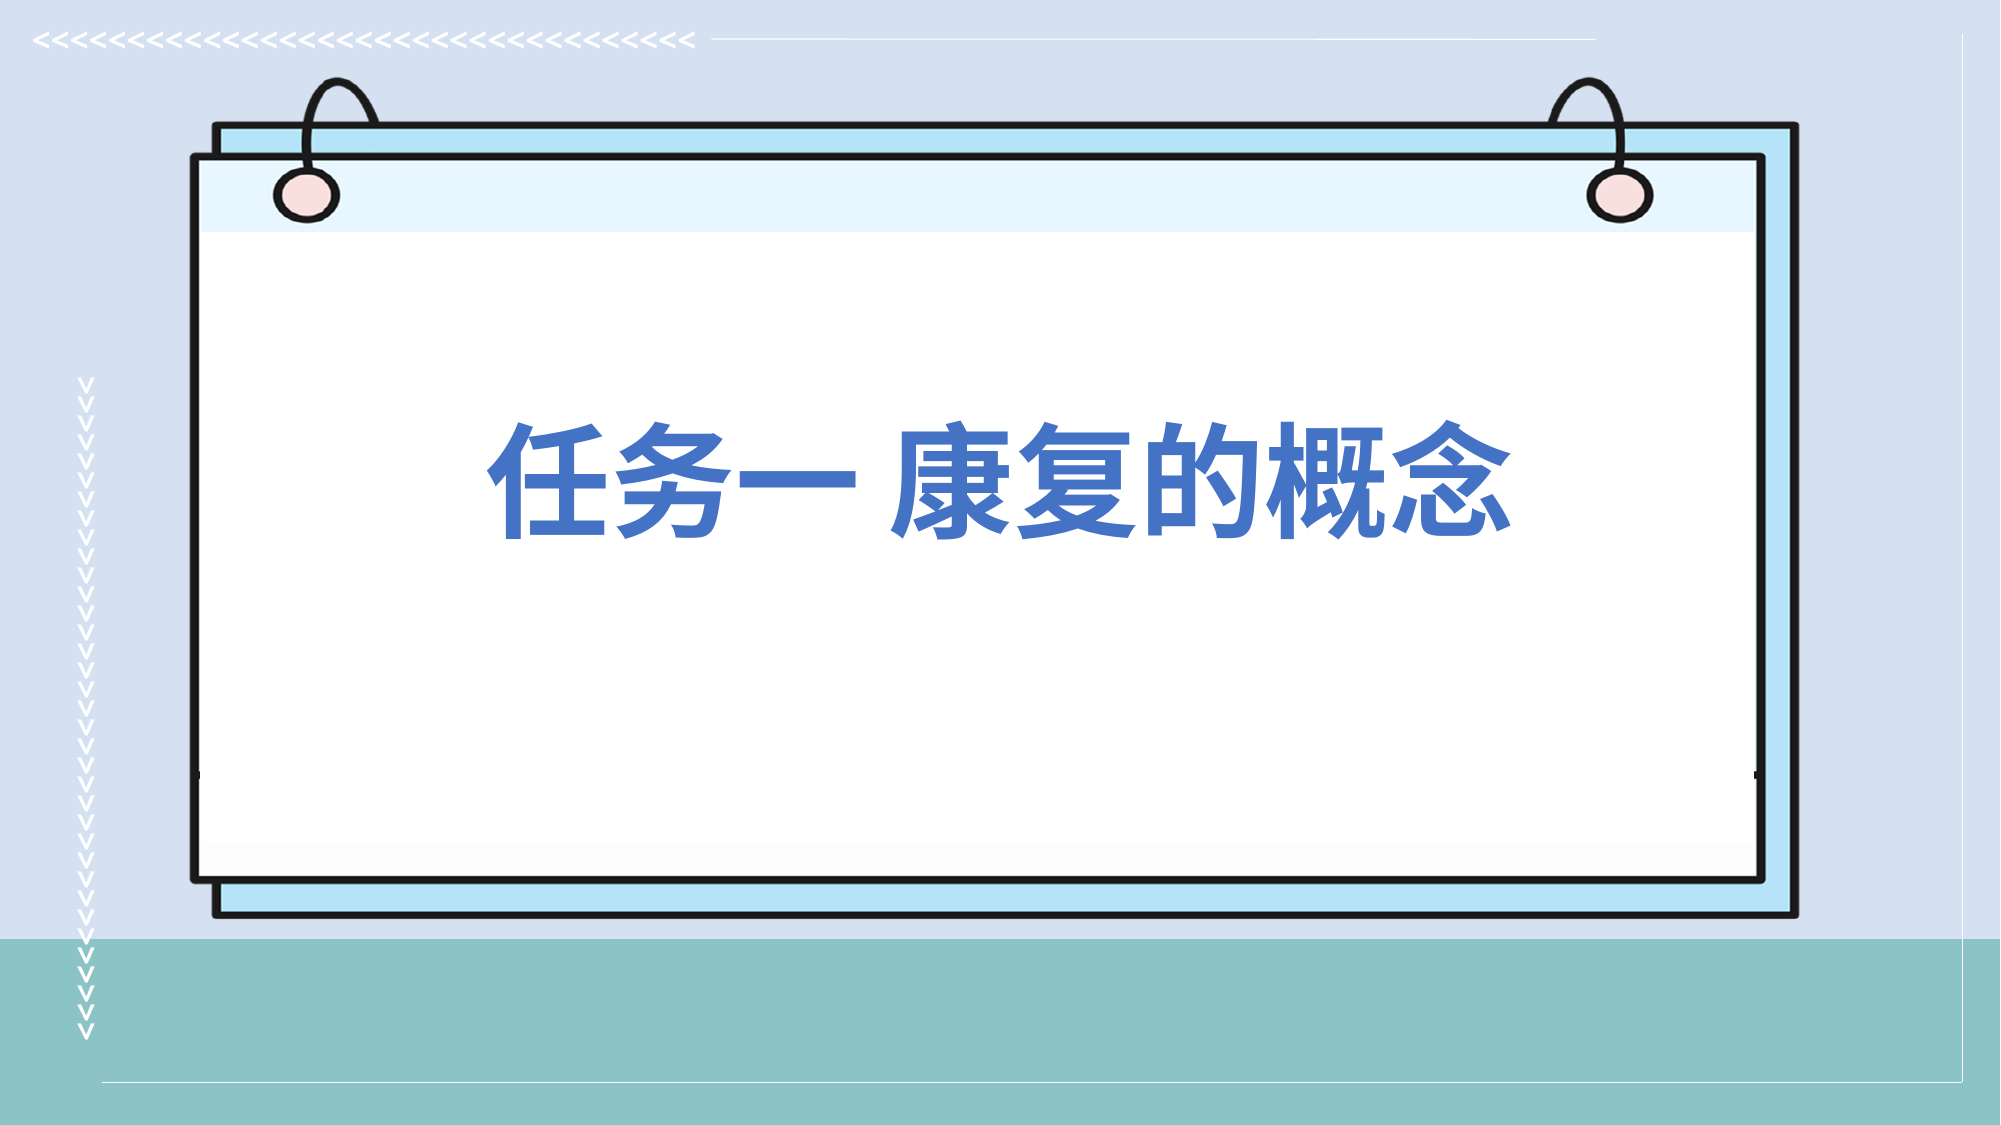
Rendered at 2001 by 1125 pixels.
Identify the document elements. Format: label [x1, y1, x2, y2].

picture [107, 37, 1841, 947]
